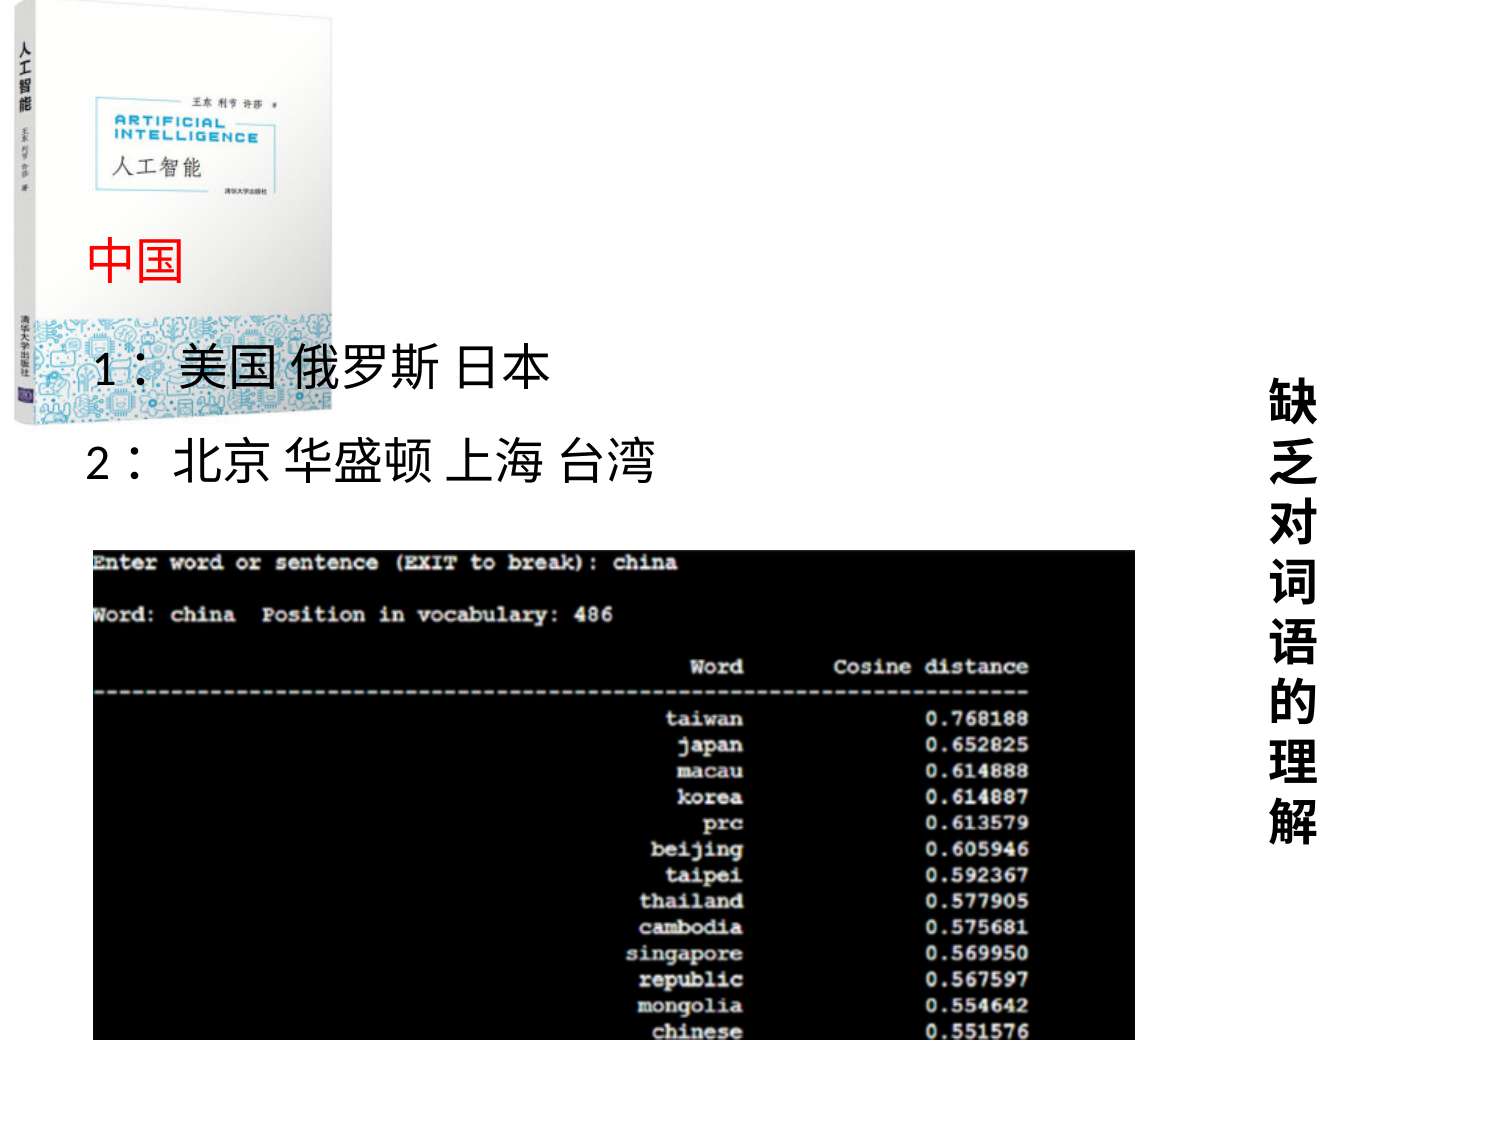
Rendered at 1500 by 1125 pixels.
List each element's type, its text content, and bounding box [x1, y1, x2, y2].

picture [93, 550, 1135, 1040]
picture [0, 0, 393, 443]
text_box 1：美国 俄罗斯 日本 [76, 328, 567, 403]
text_box 2：北京 华盛顿 上海 台湾 [70, 421, 739, 497]
text_box 中国 [71, 222, 201, 298]
text_box 缺乏对词语的理解 [1253, 363, 1360, 858]
